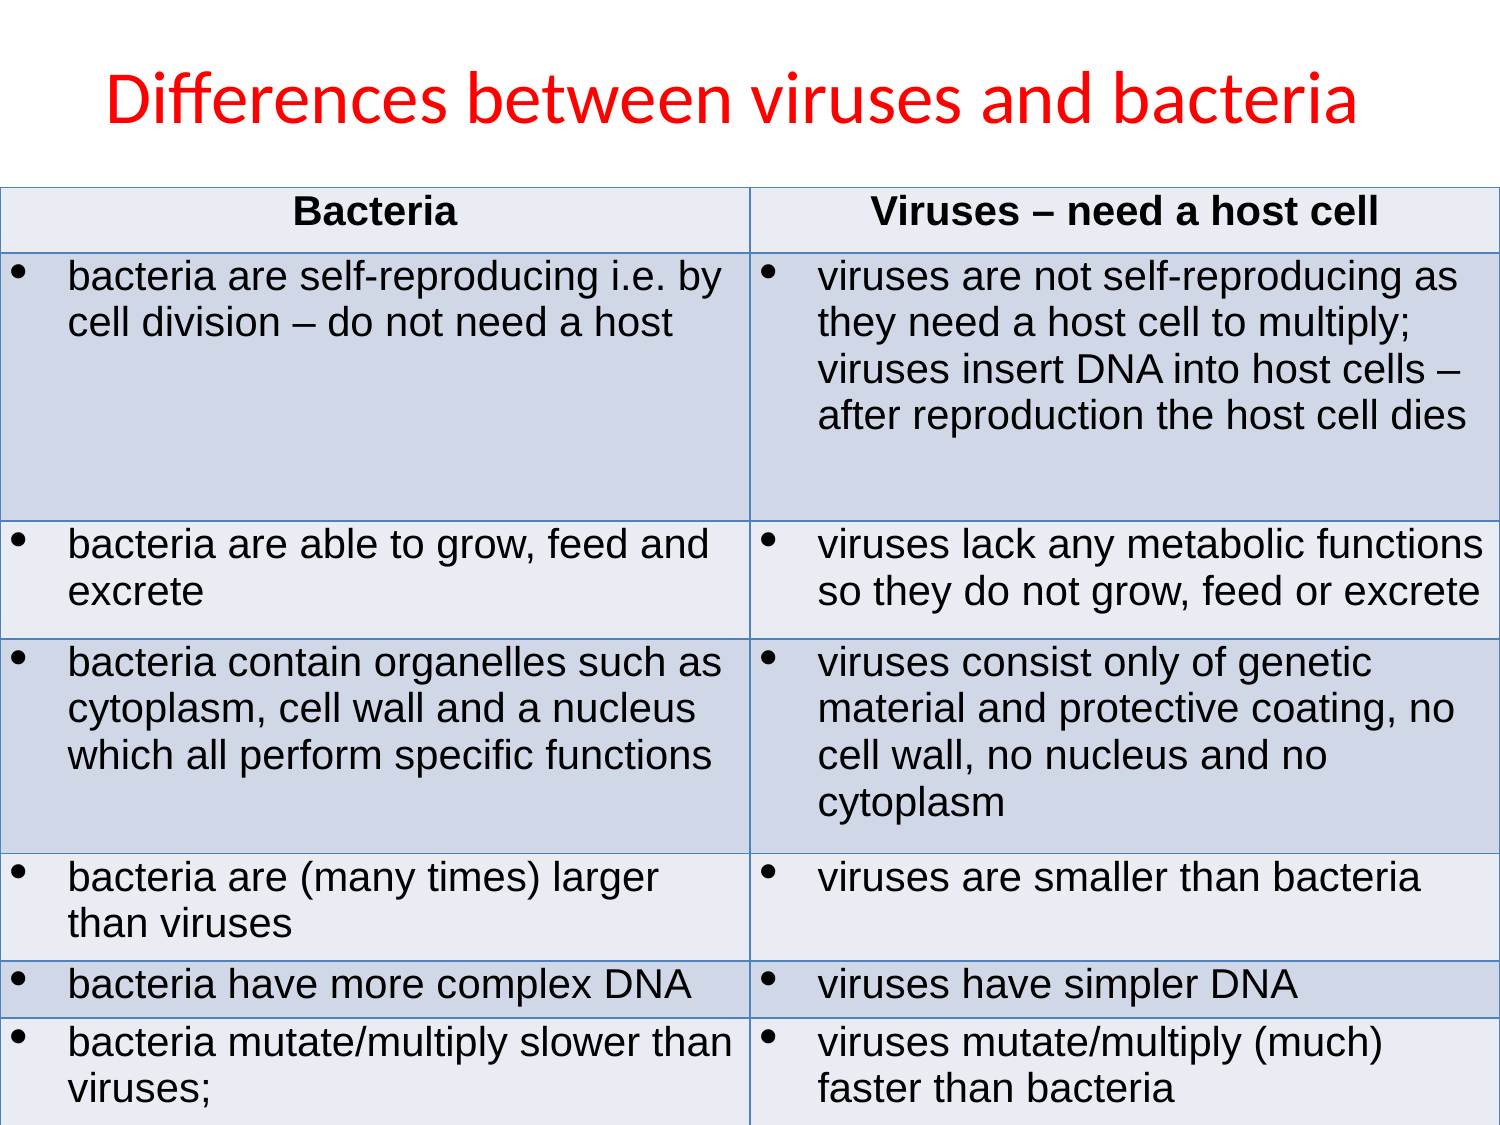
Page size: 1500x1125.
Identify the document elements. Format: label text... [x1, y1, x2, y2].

table_cell viruses lack any metabolic functions so they do not grow, feed or excrete [751, 522, 1499, 638]
table_cell viruses are smaller than bacteria [751, 854, 1499, 960]
table_cell viruses mutate/multiply (much) faster than bacteria [751, 1019, 1499, 1125]
table_header Bacteria [1, 188, 749, 252]
table_cell viruses consist only of genetic material and protective coating, no cell wall, no nucleus and no cytoplasm [751, 640, 1499, 853]
table_cell bacteria are able to grow, feed and excrete [1, 522, 749, 638]
table_cell bacteria mutate/multiply slower than viruses; [1, 1019, 749, 1125]
table_cell viruses are not self-reproducing as they need a host cell to multiply; viruses insert DNA into host cells – after reproduction the host cell dies [751, 254, 1499, 520]
table_cell bacteria are self-reproducing i.e. by cell division – do not need a host [1, 254, 749, 520]
table_header Viruses – need a host cell [751, 188, 1499, 252]
title Differences between viruses and bacteria [41, 0, 1425, 187]
table_cell viruses have simpler DNA [751, 962, 1499, 1017]
table_cell bacteria have more complex DNA [1, 962, 749, 1017]
table_cell bacteria are (many times) larger than viruses [1, 854, 749, 960]
table_cell bacteria contain organelles such as cytoplasm, cell wall and a nucleus which all perform specific functions [1, 640, 749, 853]
